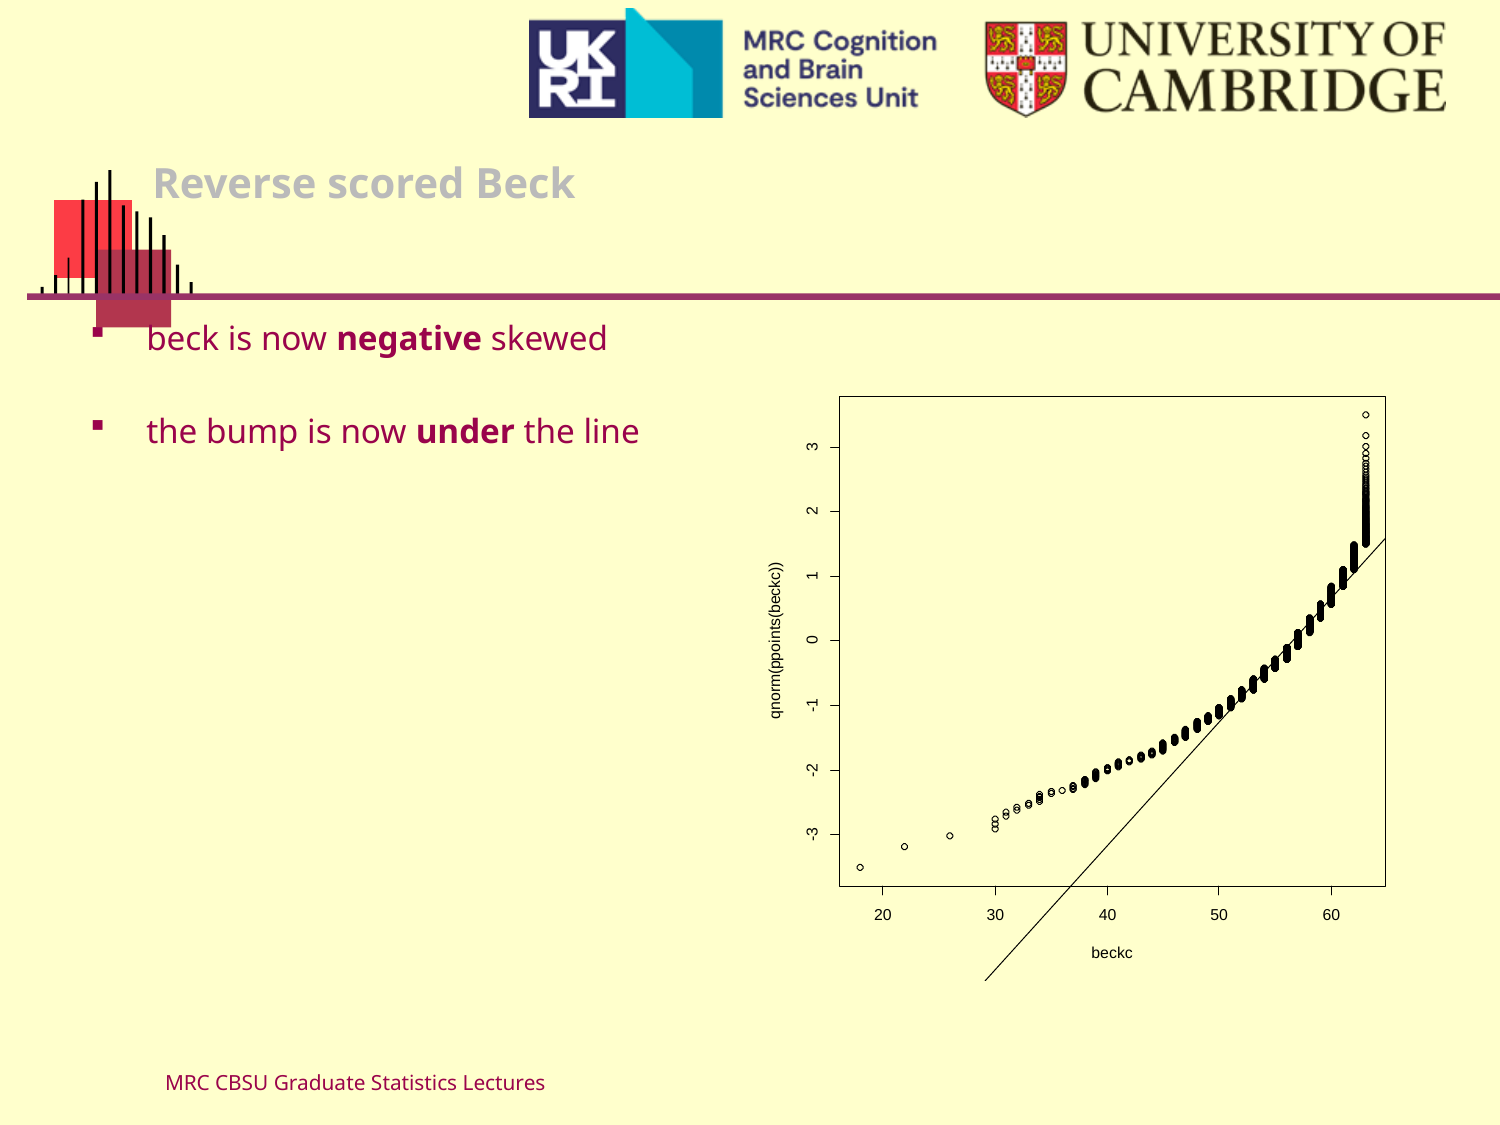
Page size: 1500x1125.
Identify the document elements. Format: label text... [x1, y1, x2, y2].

picture [529, 8, 1446, 118]
footer MRC CBSU Graduate Statistics Lectures [149, 1062, 988, 1101]
list beck is now negative skewed the bump is now under the line [75, 262, 738, 1038]
title Reverse scored Beck [137, 137, 988, 233]
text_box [762, 318, 1426, 981]
